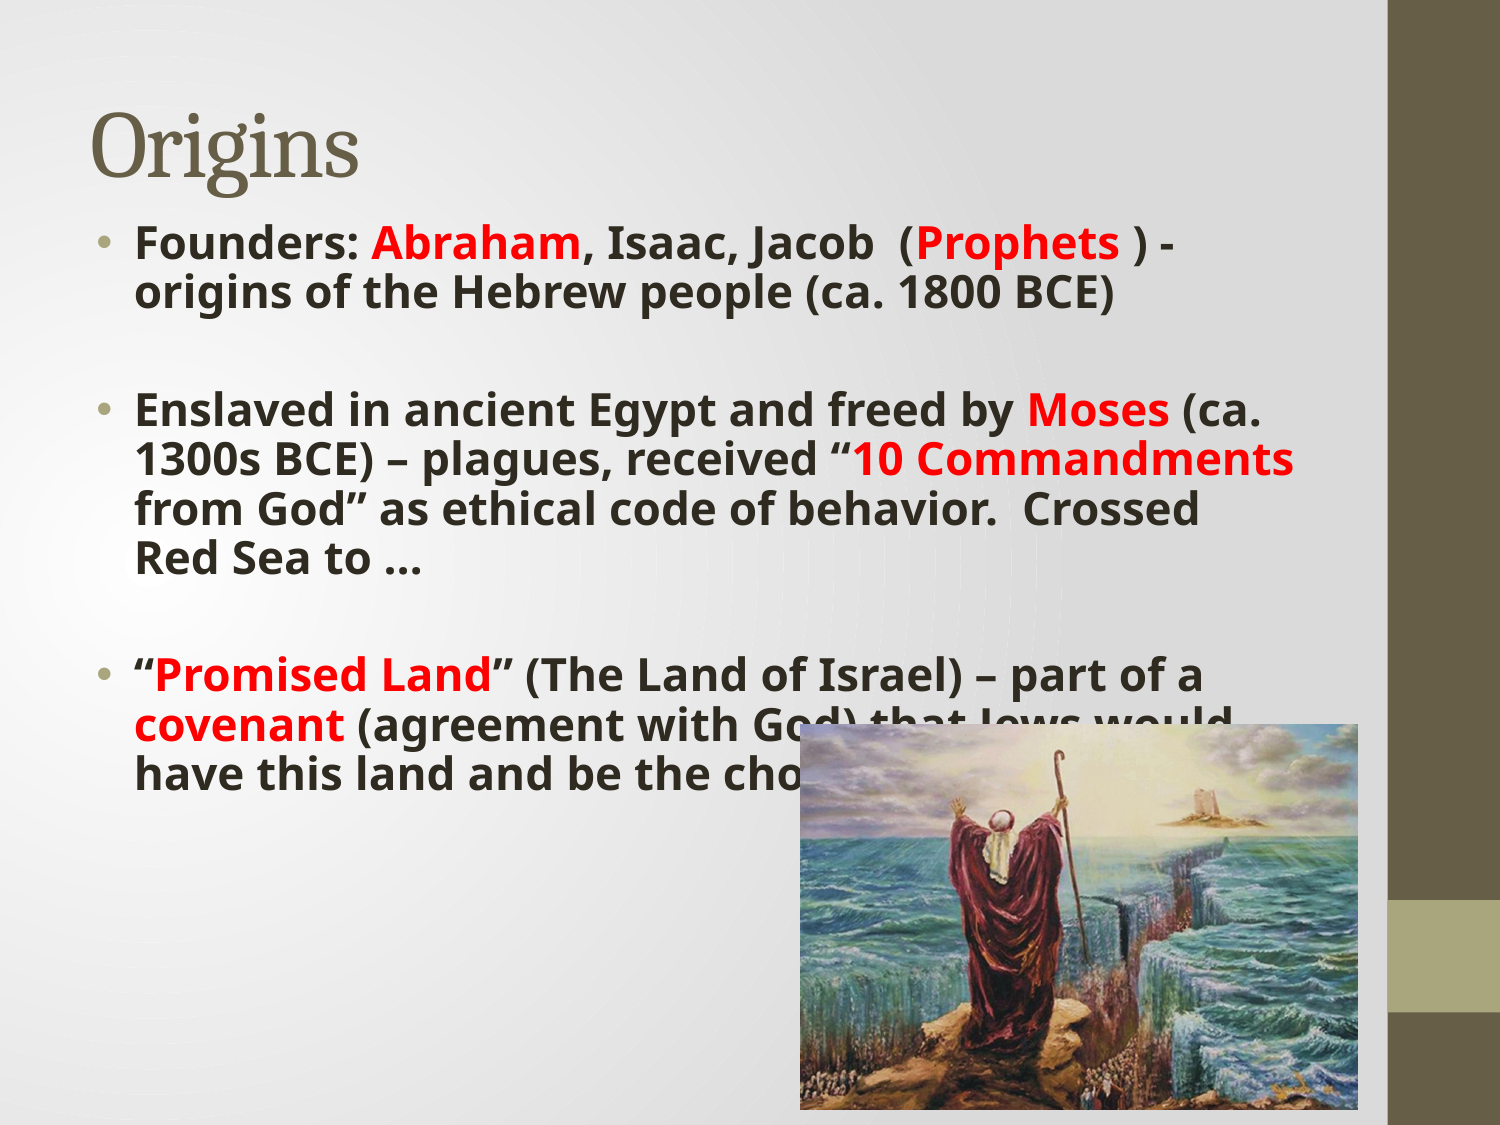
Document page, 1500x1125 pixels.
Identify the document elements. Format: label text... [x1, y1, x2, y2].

title Origins [75, 45, 1325, 233]
picture [799, 723, 1358, 1111]
list Founders: Abraham, Isaac, Jacob (Prophets ) - origins of the Hebrew people (ca. 1800 BCE) Enslaved in ancient Egypt and freed by Moses (ca. 1300s BCE) – plagues, received “10 Commandments from God” as ethical code of behavior. Crossed Red Sea to … “Promised Land” (The Land of Israel) – part of a covenant (agreement with God) that Jews would have this land and be the chosen people of God. [62, 212, 1313, 1000]
